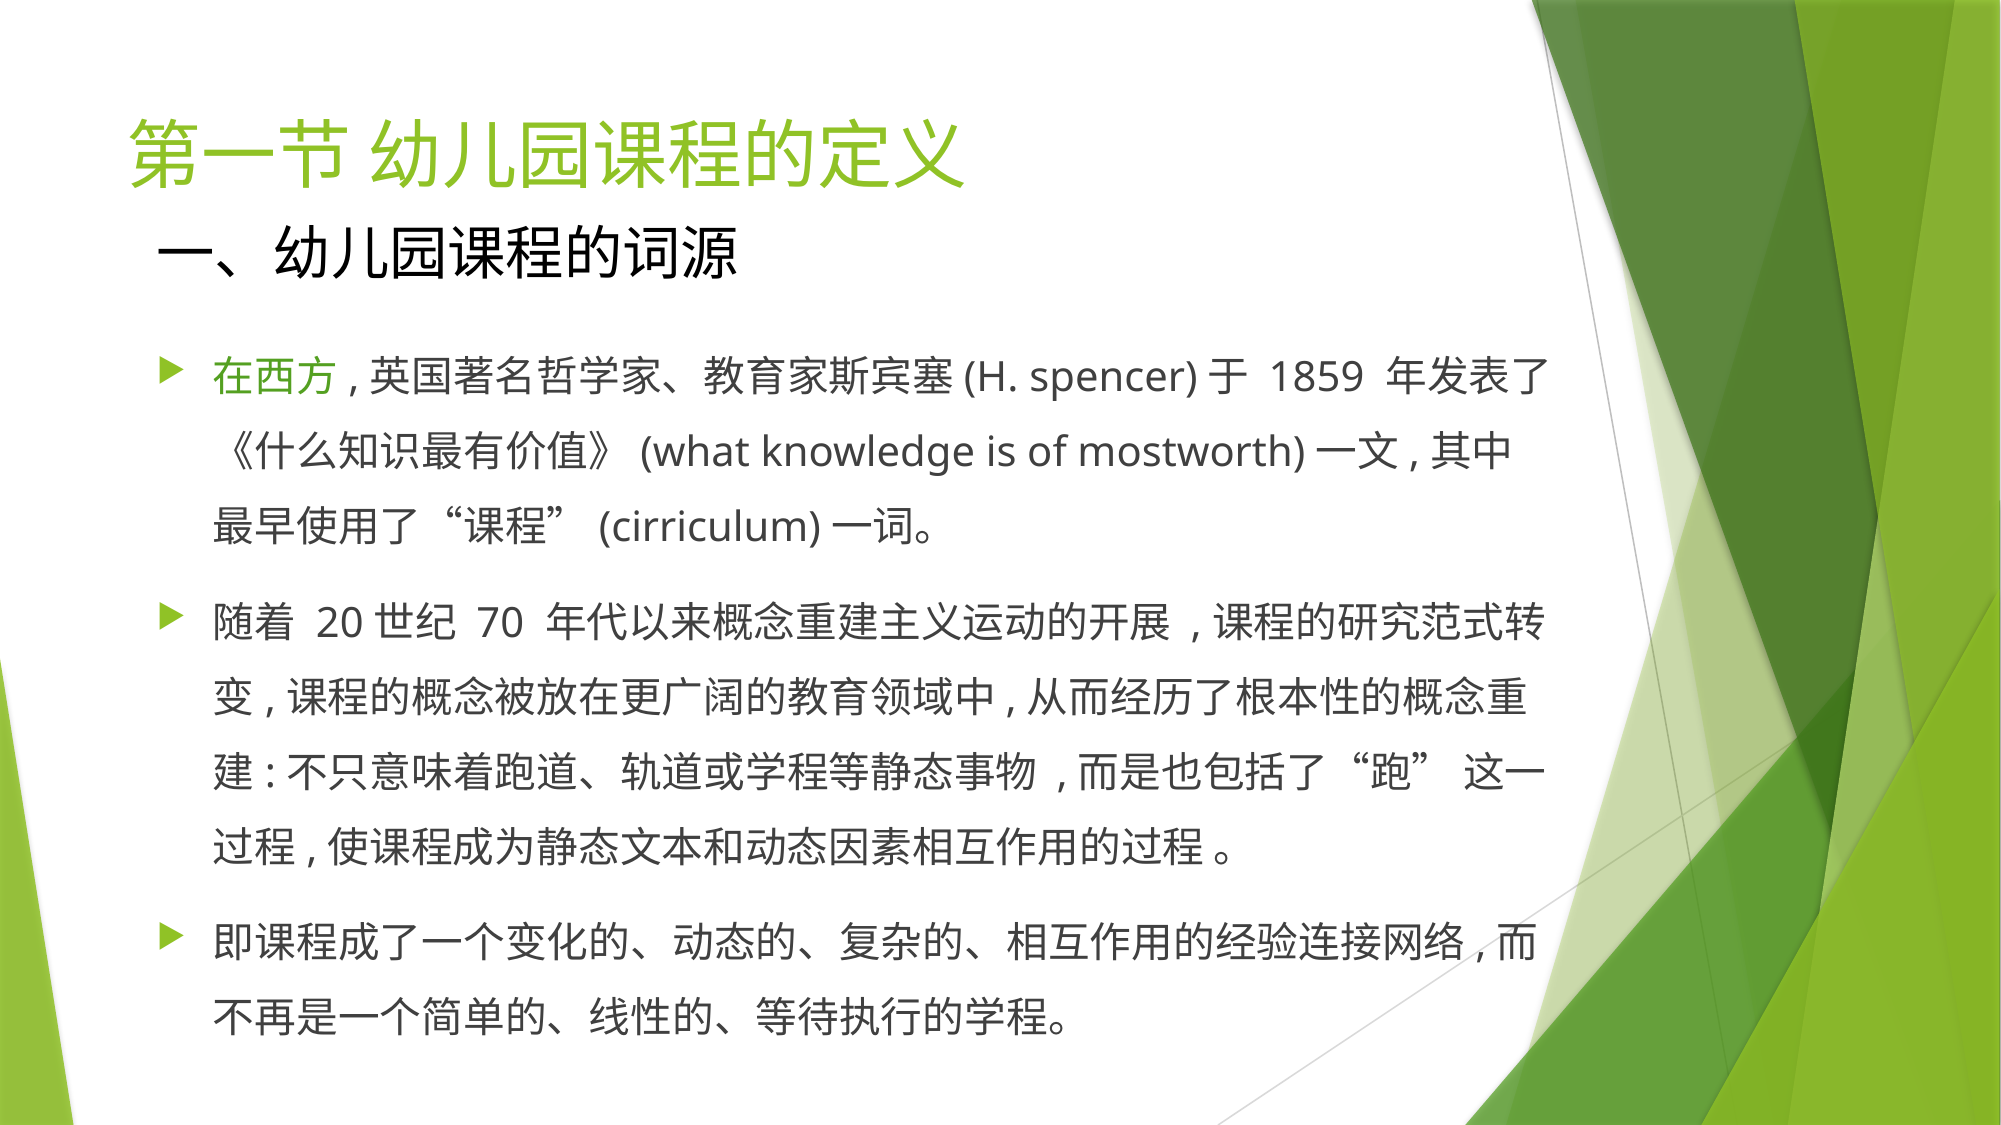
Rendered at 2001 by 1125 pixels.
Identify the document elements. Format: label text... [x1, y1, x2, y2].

title 第一节 幼儿园课程的定义 [111, 99, 1522, 317]
list 在西方,英国著名哲学家、教育家斯宾塞(H. spencer)于 1859 年发表了《什么知识最有价值》(what knowledge is of mostworth)一文,其中最早使用了“课程”(cirriculum)一词。 随着 20世纪 70 年代以来概念重建主义运动的开展 ,课程的研究范式转变,课程的概念被放在更广阔的教育领域中,从而经历了根本性的概念重建:不只意味着跑道、轨道或学程等静态事物 ,而是也包括了“跑” 这一过程,使课程成为静态文本和动态因素相互作用的过程 。 即课程成了一个变化的、动态的、复杂的、相互作用的经验连接网络,而不再是一个简单的、线性的、等待执行的学程。 [141, 317, 1570, 1082]
text_box 一、幼儿园课程的词源 [141, 208, 1031, 294]
